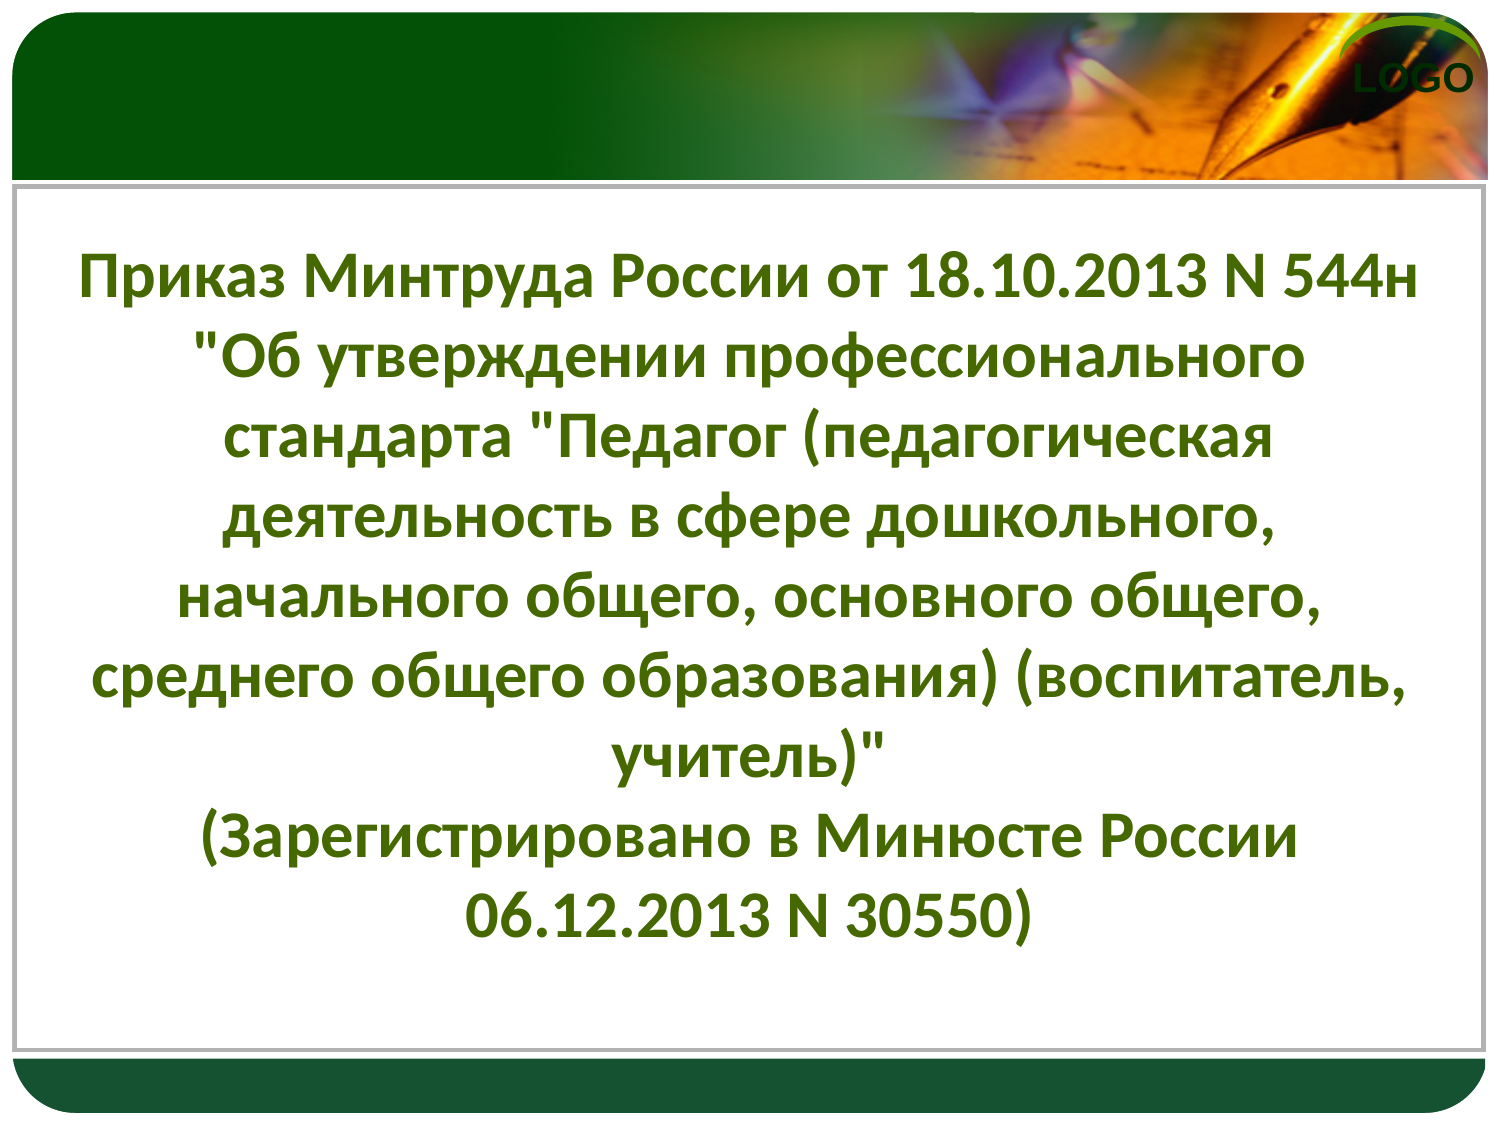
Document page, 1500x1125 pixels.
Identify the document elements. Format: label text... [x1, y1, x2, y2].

picture [13, 13, 1487, 180]
text_box Приказ Минтруда России от 18.10.2013 N 544н "Об утверждении профессионального стандарта "Педагог (педагогическая деятельность в сфере дошкольного, начального общего, основного общего, среднего общего образования) (воспитатель, учитель)" (Зарегистрировано в Минюсте России 06.12.2013 N 30550) [41, 223, 1459, 959]
